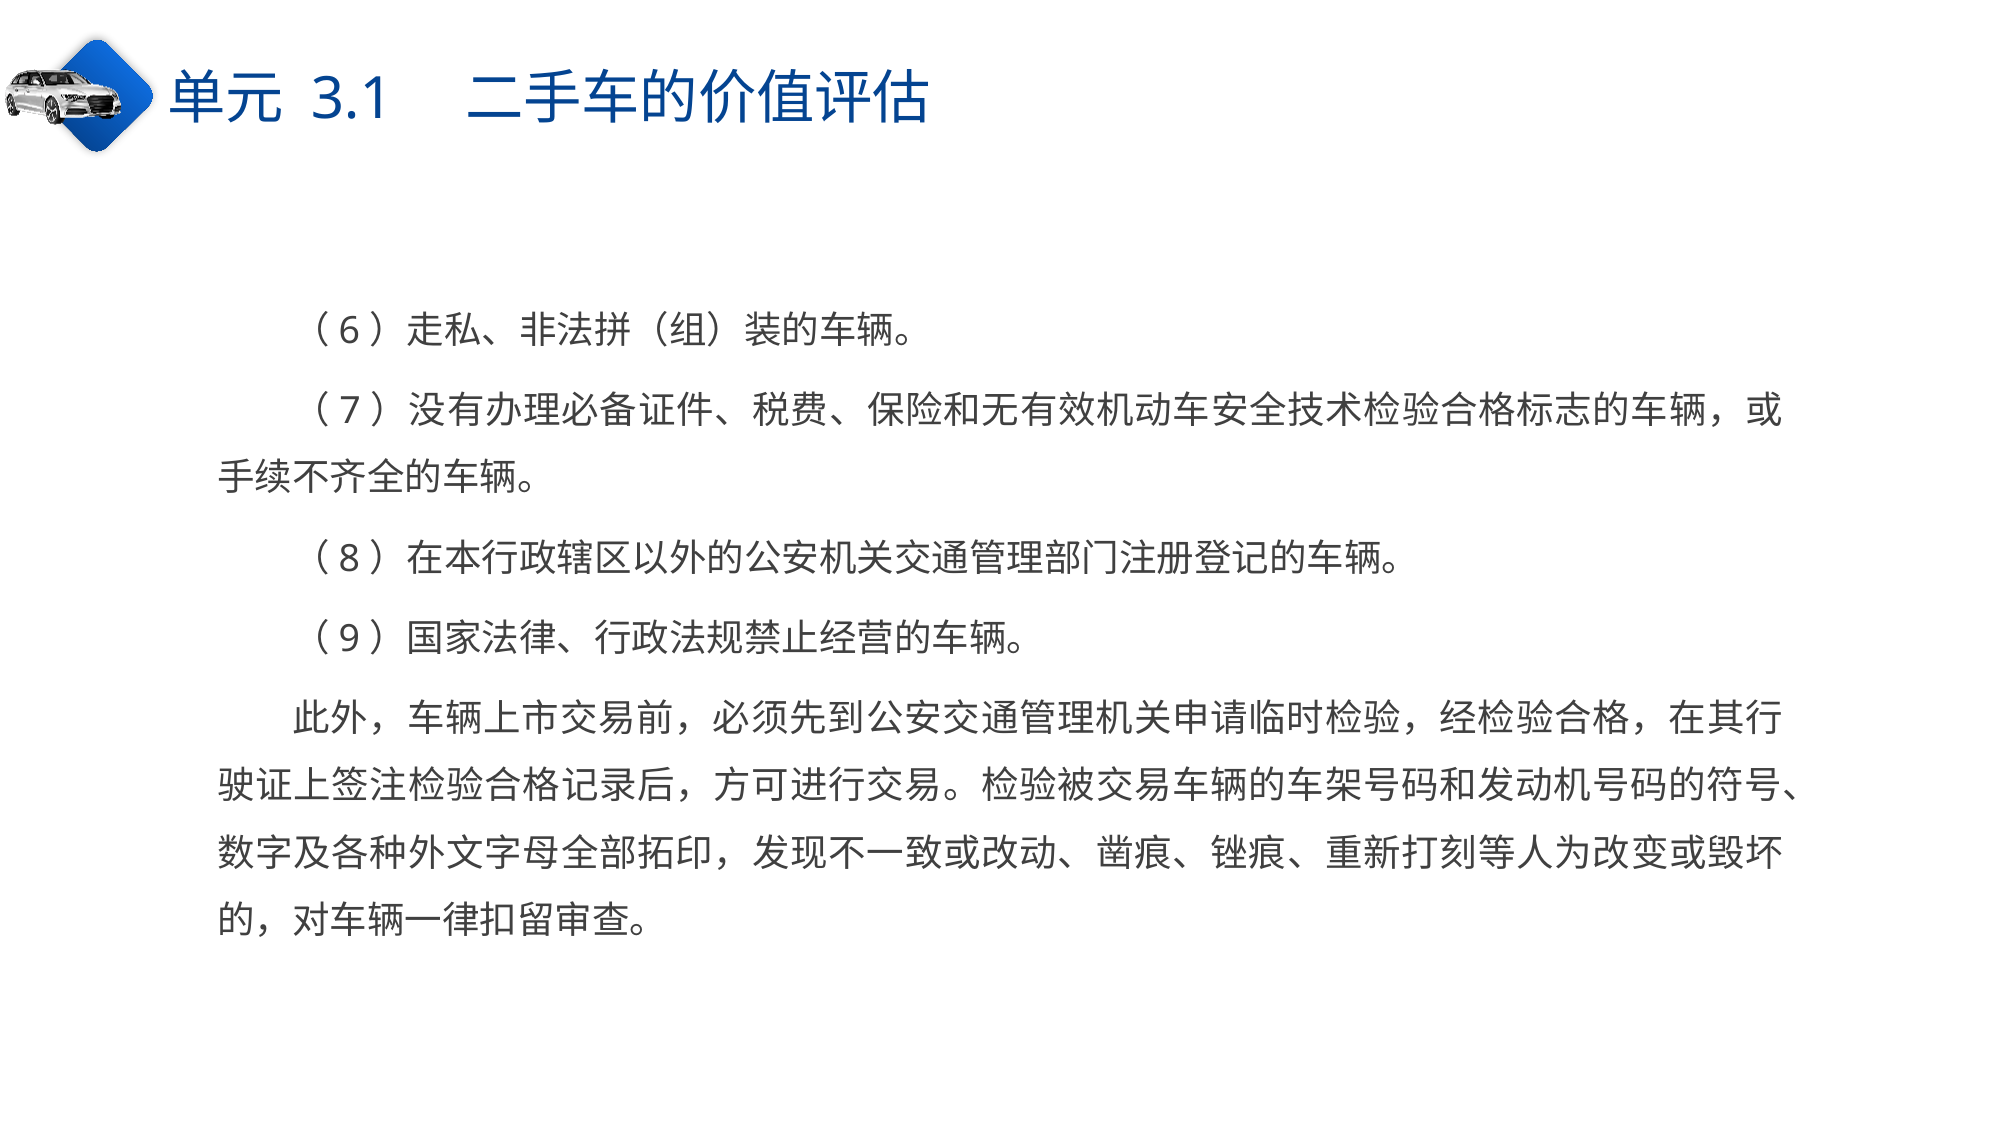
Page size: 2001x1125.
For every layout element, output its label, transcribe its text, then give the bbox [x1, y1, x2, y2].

picture [0, 31, 125, 157]
text_box 单元 3.1 二手车的价值评估 [152, 52, 946, 138]
text_box （6）走私、非法拼（组）装的车辆。 （7）没有办理必备证件、税费、保险和无有效机动车安全技术检验合格标志的车辆，或手续不齐全的车辆。 （8）在本行政辖区以外的公安机关交通管理部门注册登记的车辆。 （9）国家法律、行政法规禁止经营的车辆。 此外，车辆上市交易前，必须先到公安交通管理机关申请临时检验，经检验合格，在其行驶证上签注检验合格记录后，方可进行交易。检验被交易车辆的车架号码和发动机号码的符号、数字及各种外文字母全部拓印，发现不一致或改动、凿痕、锉痕、重新打刻等人为改变或毁坏的，对车辆一律扣留审查。 [202, 276, 1798, 949]
